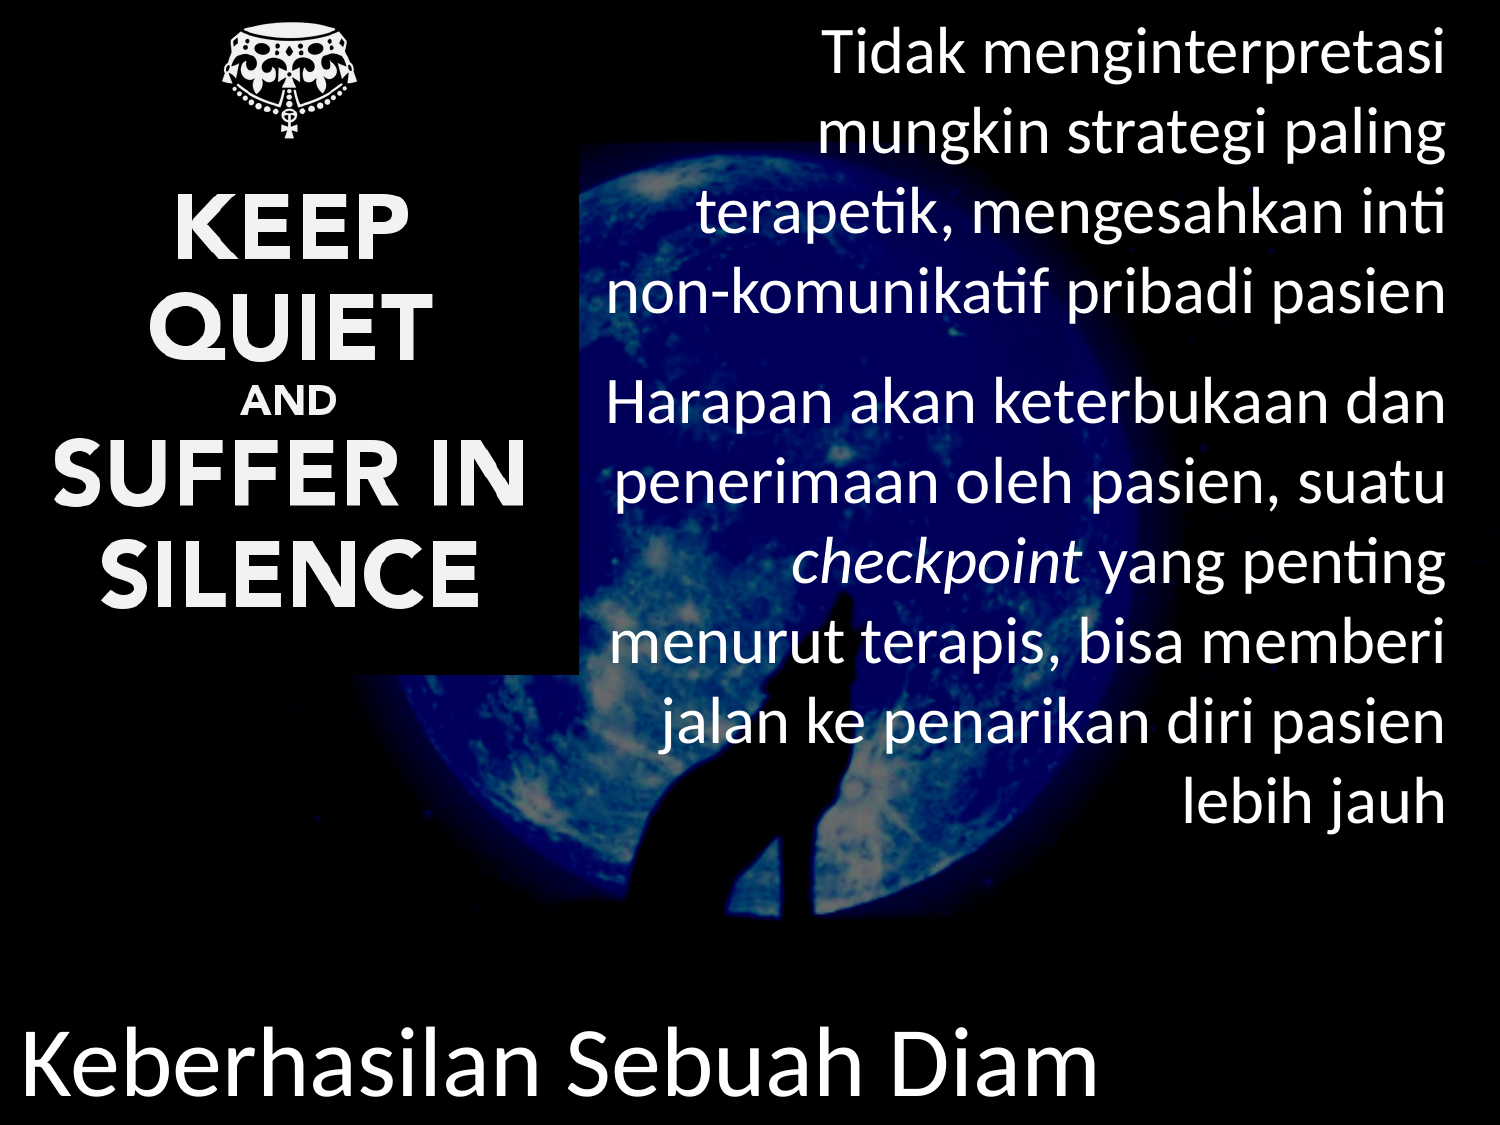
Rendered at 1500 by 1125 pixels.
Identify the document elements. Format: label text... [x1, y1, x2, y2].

picture [0, 0, 1500, 1125]
text_box Keberhasilan Sebuah Diam [5, 988, 1118, 1124]
text_box Tidak menginterpretasi mungkin strategi paling terapetik, mengesahkan inti non-komunikatif pribadi pasien Harapan akan keterbukaan dan penerimaan oleh pasien, suatu checkpoint yang penting menurut terapis, bisa memberi jalan ke penarikan diri pasien lebih jauh [574, 0, 1463, 845]
